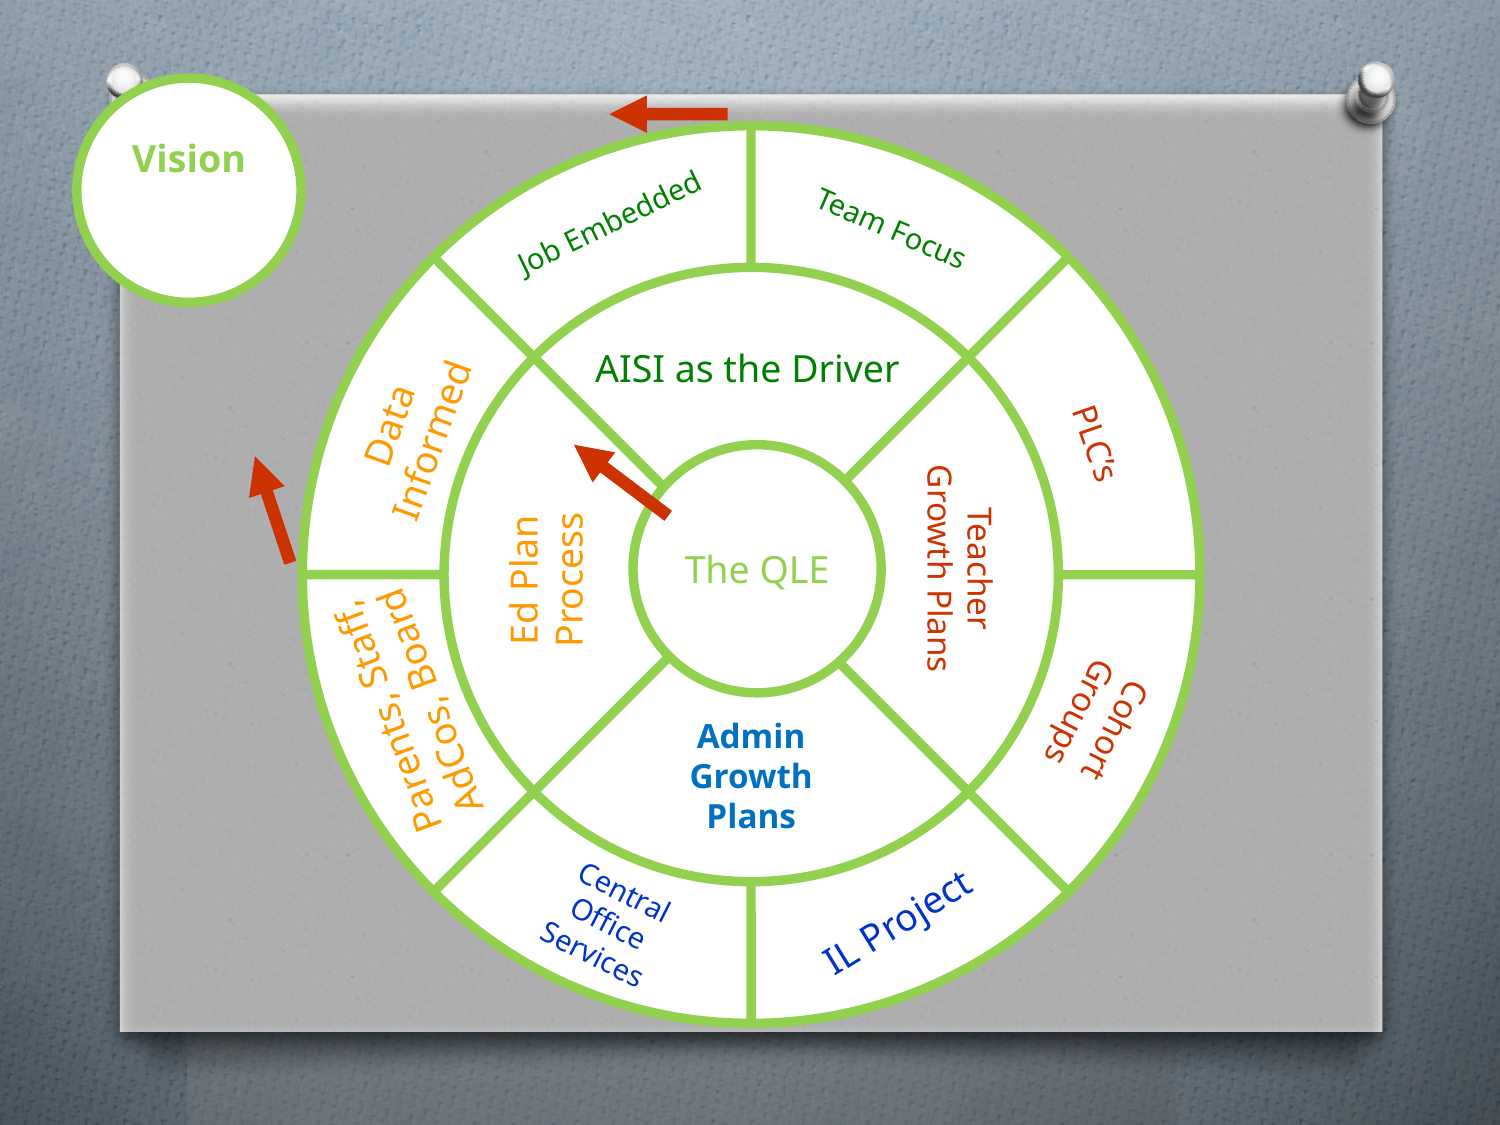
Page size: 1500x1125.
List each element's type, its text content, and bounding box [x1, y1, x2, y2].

text_box [609, 107, 728, 121]
text_box [252, 456, 291, 563]
picture [75, 29, 198, 125]
text_box [76, 78, 297, 303]
text_box Vision [100, 127, 278, 252]
picture [1317, 35, 1439, 156]
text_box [302, 125, 1201, 1024]
